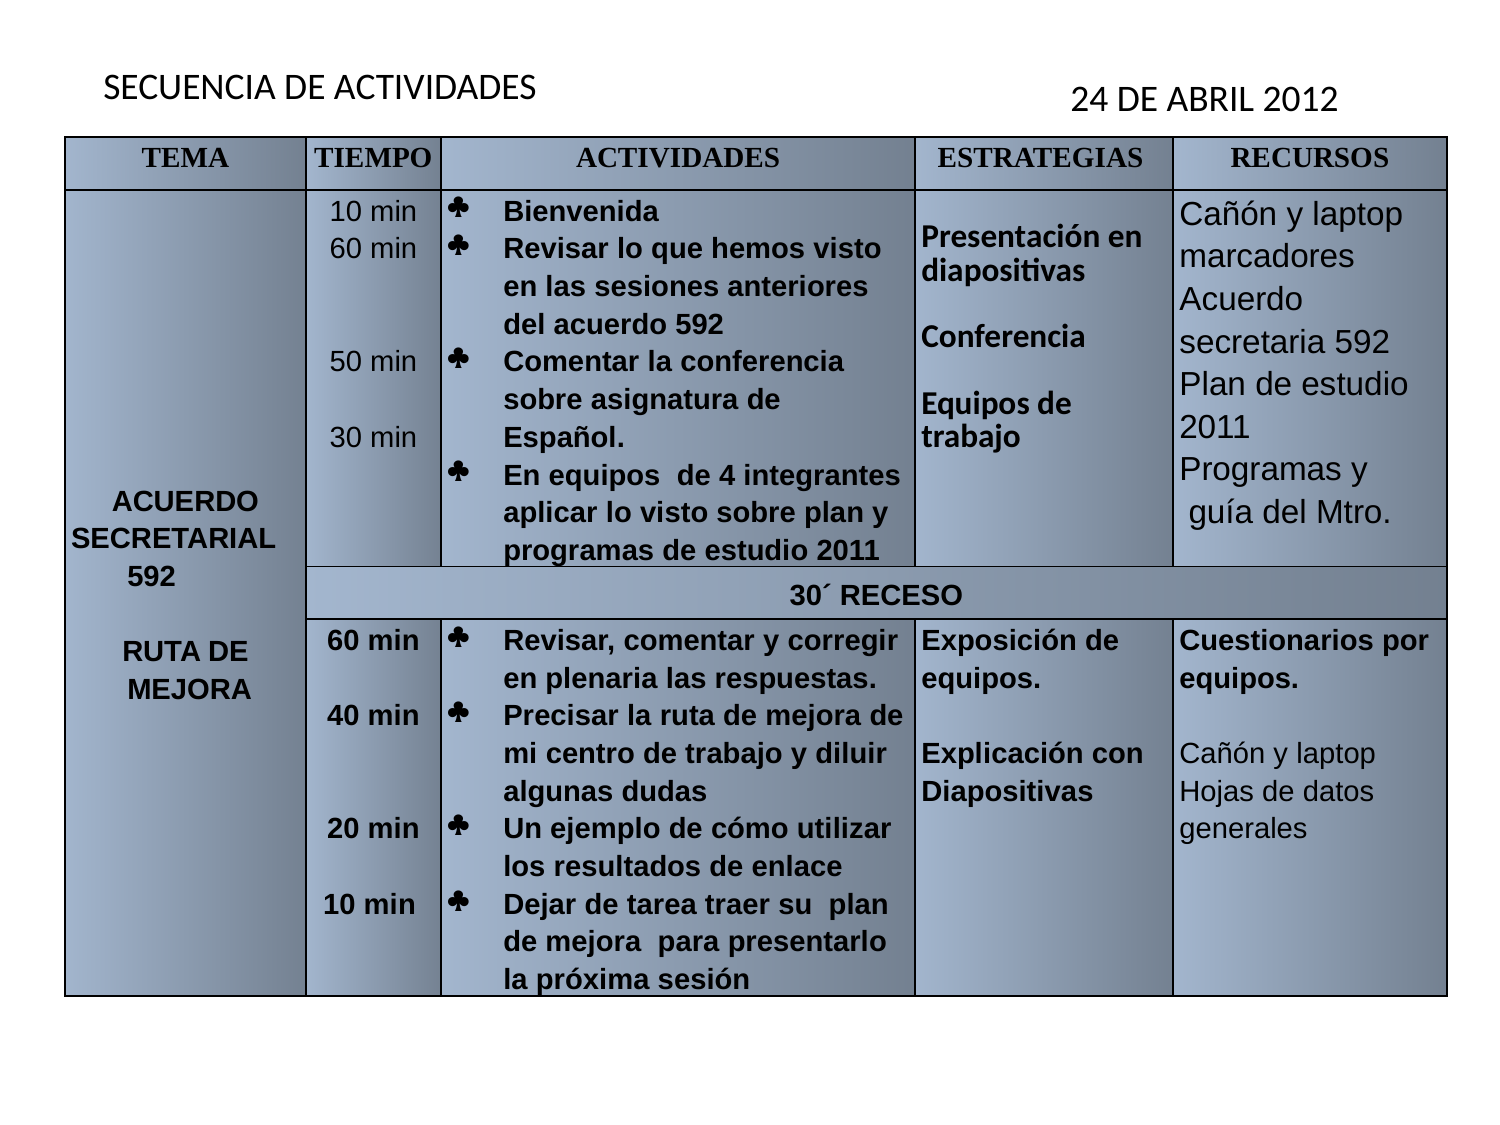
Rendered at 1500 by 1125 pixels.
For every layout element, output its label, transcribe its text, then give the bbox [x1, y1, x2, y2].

text_box 24 DE ABRIL 2012 [1009, 66, 1400, 127]
table_cell Cuestionarios por equipos. Cañón y laptop Hojas de datos generales [1174, 620, 1446, 995]
table_cell 30´ RECESO [307, 567, 1446, 618]
table_header TEMA [66, 138, 305, 189]
table_header ESTRATEGIAS [916, 138, 1172, 189]
table_cell Exposición de equipos. Explicación con Diapositivas [916, 620, 1172, 995]
table_cell 60 min 40 min 20 min 10 min [307, 620, 440, 995]
table_cell Cañón y laptop marcadores Acuerdo secretaria 592 Plan de estudio 2011 Programas y guía del Mtro. [1174, 191, 1446, 566]
table_cell Presentación en diapositivas Conferencia Equipos de trabajo [916, 191, 1172, 566]
table_cell 10 min 60 min 50 min 30 min [307, 191, 440, 566]
text_box SECUENCIA DE ACTIVIDADES [88, 54, 597, 115]
table_header TIEMPO [307, 138, 440, 189]
table_cell Bienvenida Revisar lo que hemos visto en las sesiones anteriores del acuerdo 592 Comentar la conferencia sobre asignatura de Español. En equipos de 4 integrantes aplicar lo visto sobre plan y programas de estudio 2011 [442, 191, 914, 566]
table_header ACTIVIDADES [442, 138, 914, 189]
table_header RECURSOS [1174, 138, 1446, 189]
table_cell Revisar, comentar y corregir en plenaria las respuestas. Precisar la ruta de mejora de mi centro de trabajo y diluir algunas dudas Un ejemplo de cómo utilizar los resultados de enlace Dejar de tarea traer su plan de mejora para presentarlo la próxima sesión [442, 620, 914, 995]
table_cell ACUERDO SECRETARIAL 592 RUTA DE MEJORA [66, 191, 305, 995]
